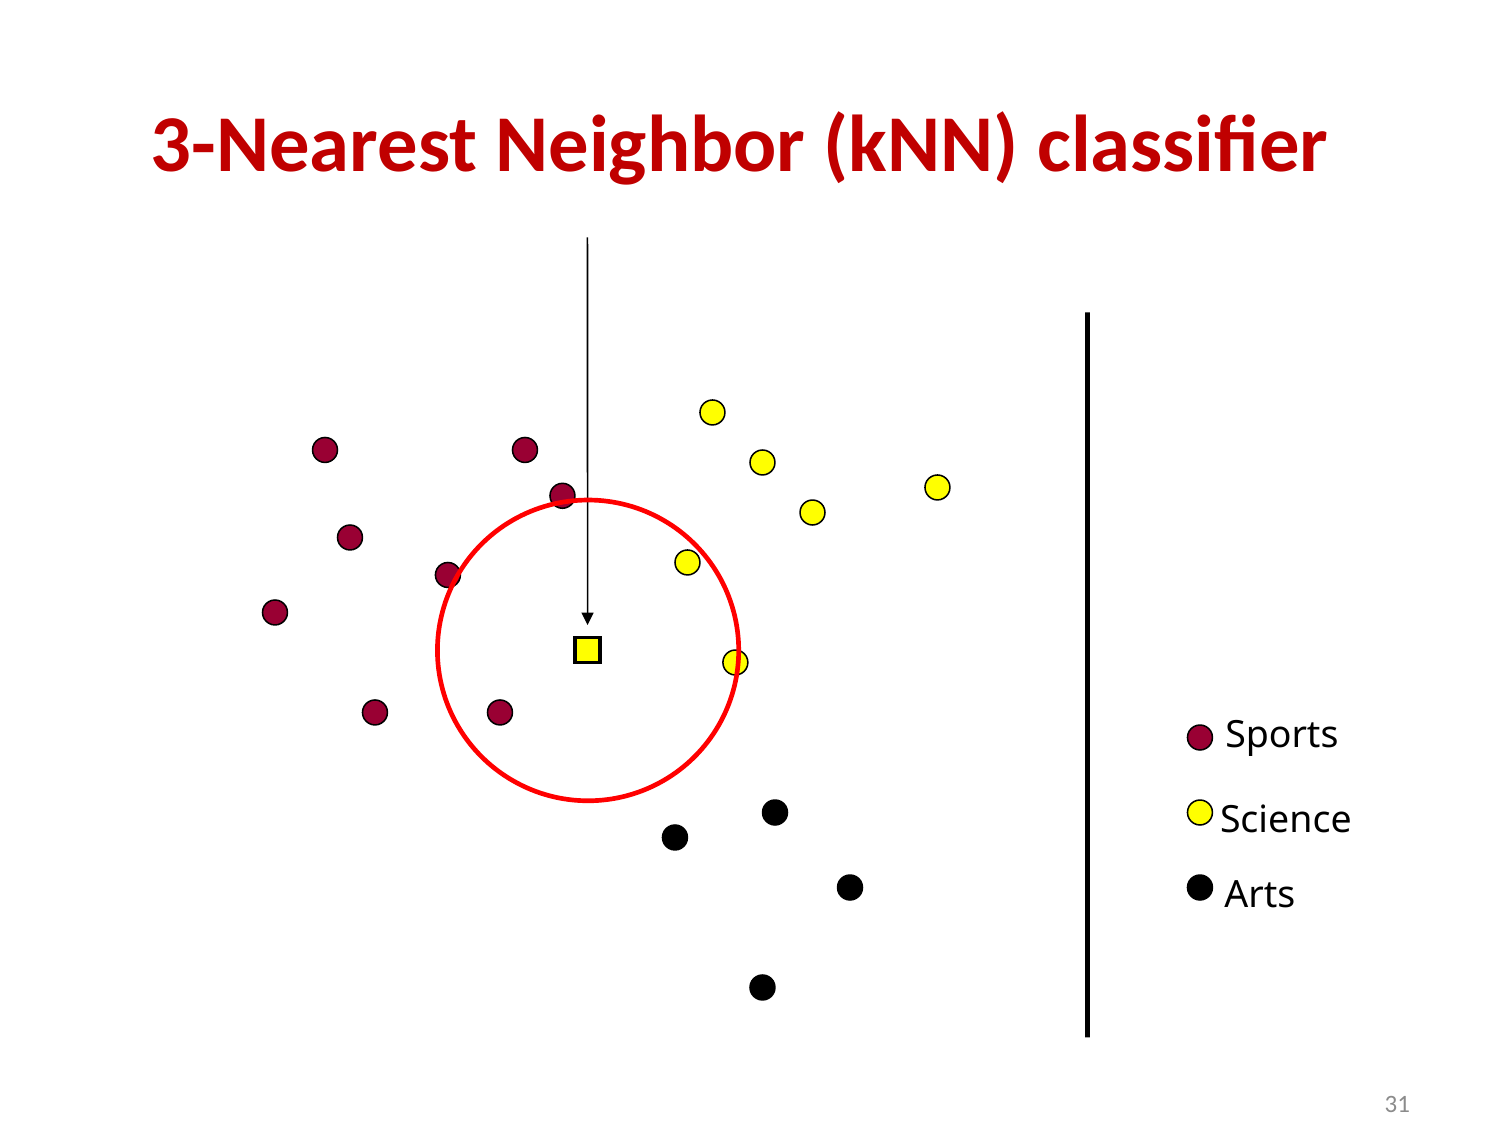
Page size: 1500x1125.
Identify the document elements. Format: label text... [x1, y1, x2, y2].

text_box [312, 437, 338, 463]
text_box [112, 324, 1087, 1000]
text_box [800, 500, 826, 526]
text_box Arts [1209, 862, 1311, 923]
text_box [750, 450, 775, 475]
text_box [1088, 324, 1388, 1000]
text_box [737, 650, 748, 675]
text_box [362, 699, 388, 725]
text_box [924, 474, 950, 500]
text_box [1187, 800, 1205, 826]
text_box [762, 800, 788, 826]
text_box [262, 600, 288, 625]
text_box Science [1205, 787, 1367, 848]
text_box [549, 483, 575, 504]
text_box Sports [1210, 702, 1354, 762]
text_box [512, 437, 538, 463]
text_box [1187, 875, 1209, 901]
text_box [437, 500, 739, 801]
text_box [1187, 725, 1210, 751]
text_box [750, 975, 775, 1000]
text_box [337, 525, 363, 550]
text_box [662, 825, 688, 850]
text_box [699, 399, 725, 425]
text_box [837, 875, 863, 901]
title 3-Nearest Neighbor (kNN) classifier [75, 45, 1425, 233]
text_box [435, 562, 460, 588]
slide_number 31 [1074, 1042, 1425, 1103]
